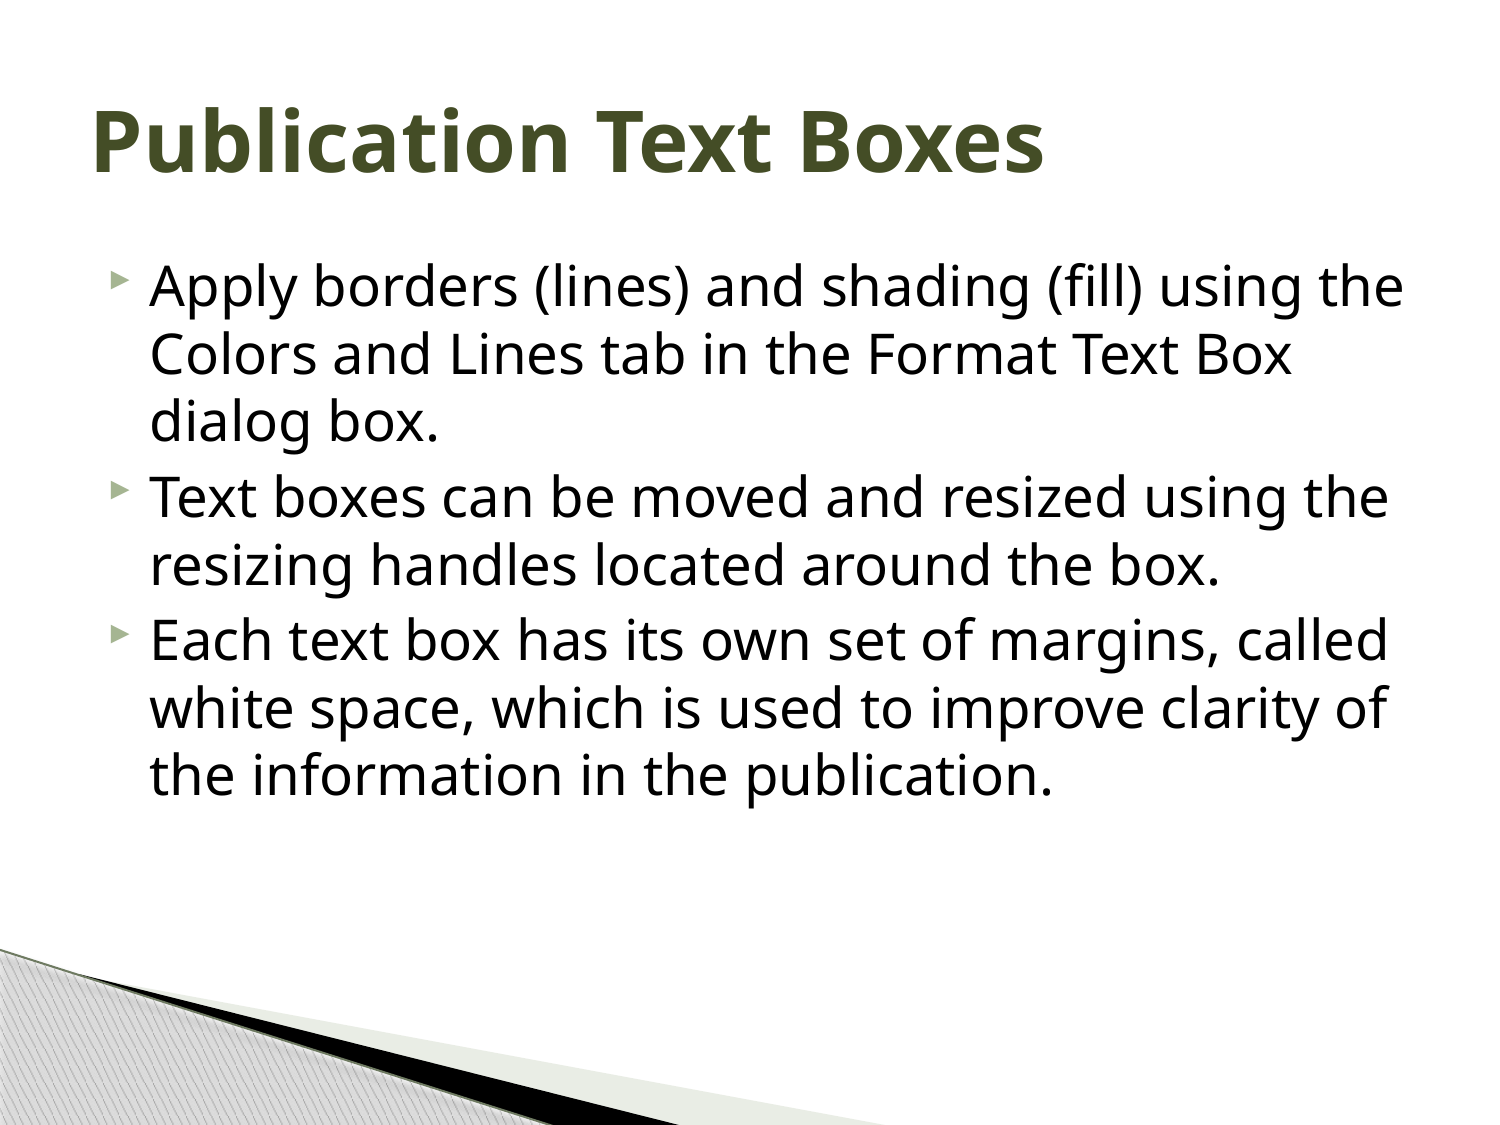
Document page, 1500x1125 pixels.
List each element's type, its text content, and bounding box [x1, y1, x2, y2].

title Publication Text Boxes [75, 45, 1425, 233]
list Apply borders (lines) and shading (fill) using the Colors and Lines tab in the Format Text Box dialog box. Text boxes can be moved and resized using the resizing handles located around the box. Each text box has its own set of margins, called white space, which is used to improve clarity of the information in the publication. [75, 243, 1425, 986]
